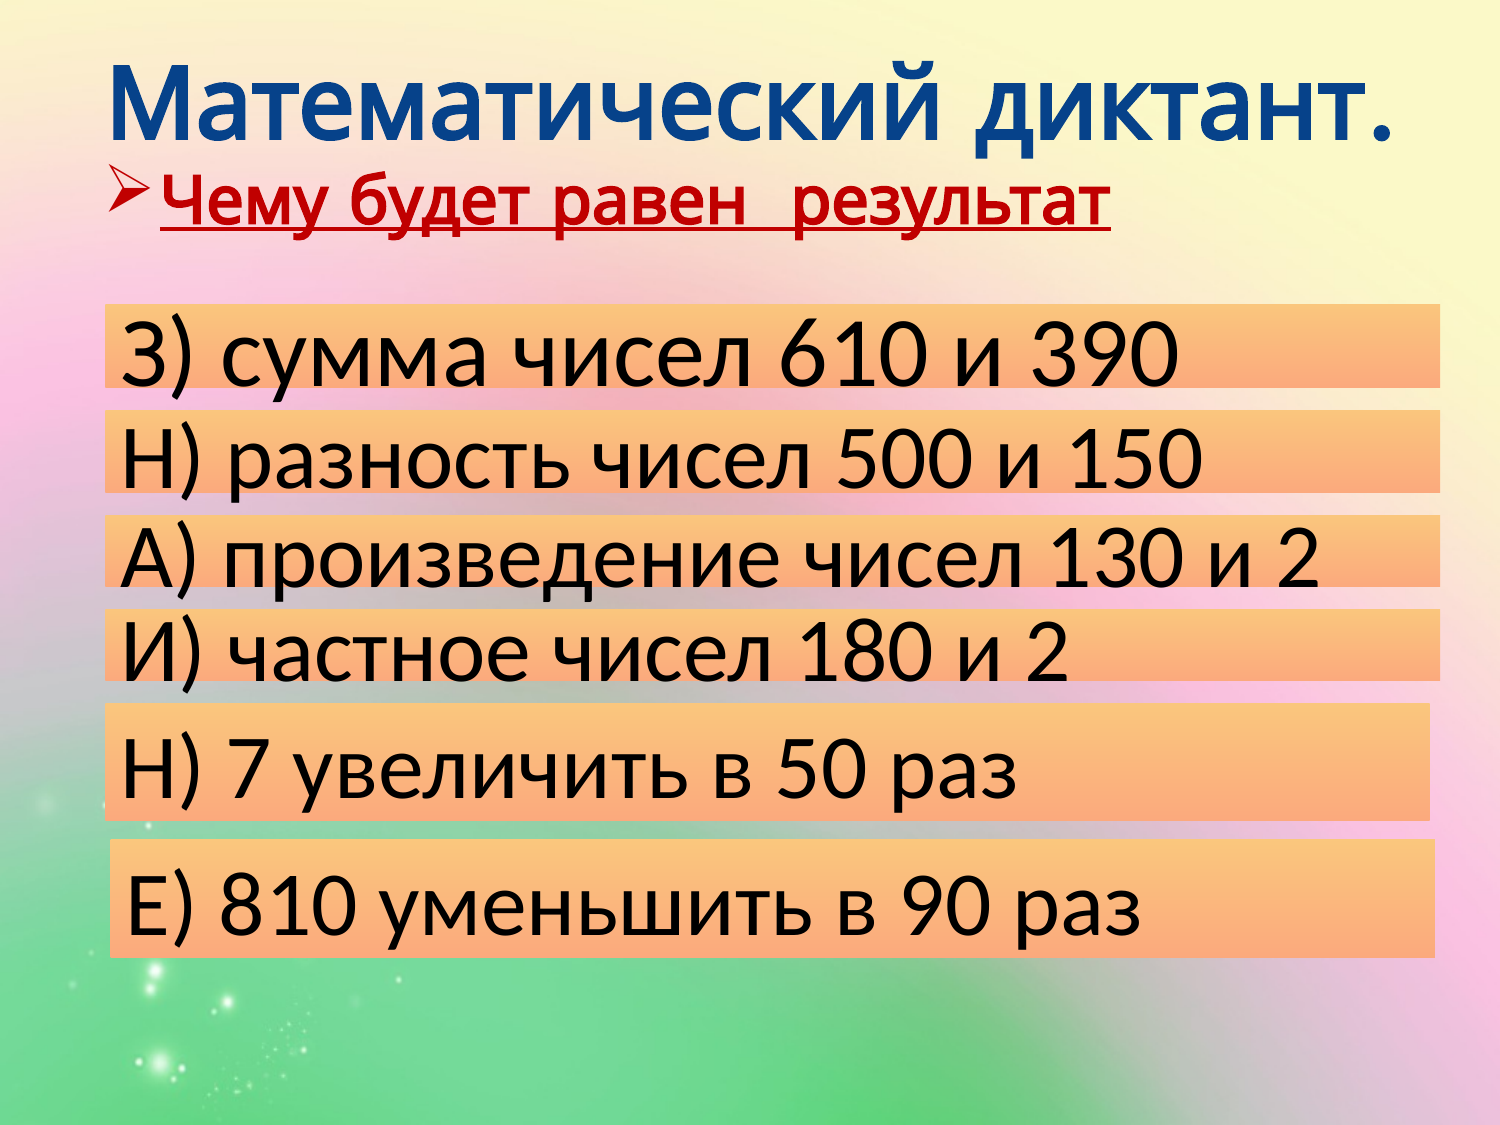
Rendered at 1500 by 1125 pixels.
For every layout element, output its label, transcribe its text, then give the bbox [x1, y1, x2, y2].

text_box Н) 7 увеличить в 50 раз [103, 701, 1432, 822]
list Чему будет равен результат [88, 148, 1439, 1095]
picture [0, 0, 1500, 1125]
text_box А) произведение чисел 130 и 2 [103, 513, 1442, 588]
text_box З) сумма чисел 610 и 390 [103, 303, 1442, 389]
text_box Математический диктант. [76, 30, 1427, 219]
text_box И) частное чисел 180 и 2 [103, 607, 1442, 682]
text_box Е) 810 уменьшить в 90 раз [109, 838, 1437, 959]
text_box Н) разность чисел 500 и 150 [103, 408, 1442, 495]
